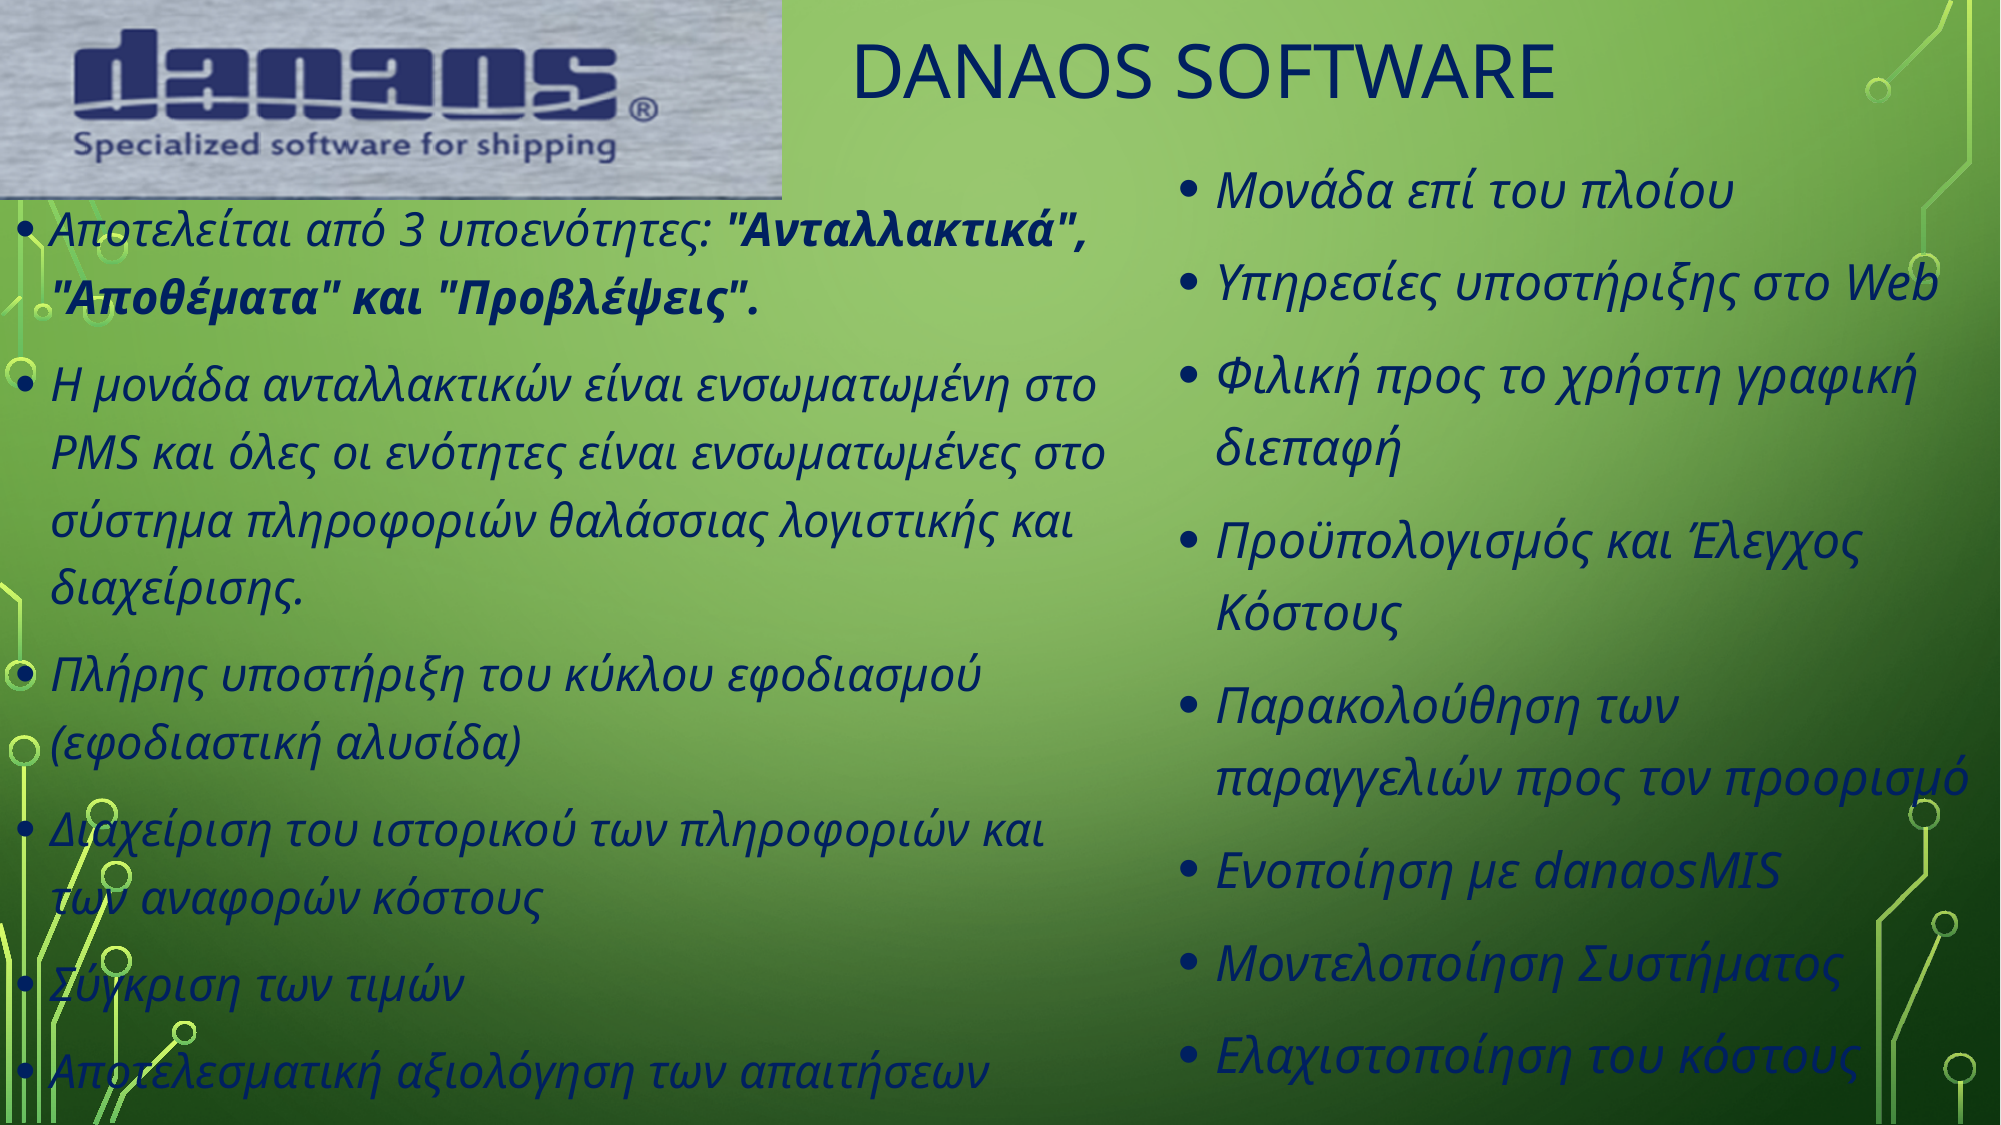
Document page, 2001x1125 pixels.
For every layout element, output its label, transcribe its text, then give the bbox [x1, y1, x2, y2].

list Αποτελείται από 3 υποενότητες: "Ανταλλακτικά", "Αποθέματα" και "Προβλέψεις". Η μονάδα ανταλλακτικών είναι ενσωματωμένη στο PMS και όλες οι ενότητες είναι ενσωματωμένες στο σύστημα πληροφοριών θαλάσσιας λογιστικής και διαχείρισης. Πλήρης υποστήριξη του κύκλου εφοδιασμού (εφοδιαστική αλυσίδα) Διαχείριση του ιστορικού των πληροφοριών και των αναφορών κόστους Σύγκριση των τιμών Αποτελεσματική αξιολόγηση των απαιτήσεων [0, 180, 1140, 1125]
title Danaos software [782, 9, 1813, 139]
list Μονάδα επί του πλοίου Υπηρεσίες υποστήριξης στο Web Φιλική προς το χρήστη γραφική διεπαφή Προϋπολογισμός και Έλεγχος Κόστους Παρακολούθηση των παραγγελιών προς τον προορισμό Ενοποίηση με danaosMIS Μοντελοποίηση Συστήματος Ελαχιστοποίηση του κόστους [1162, 138, 1990, 1125]
picture [0, 0, 782, 201]
